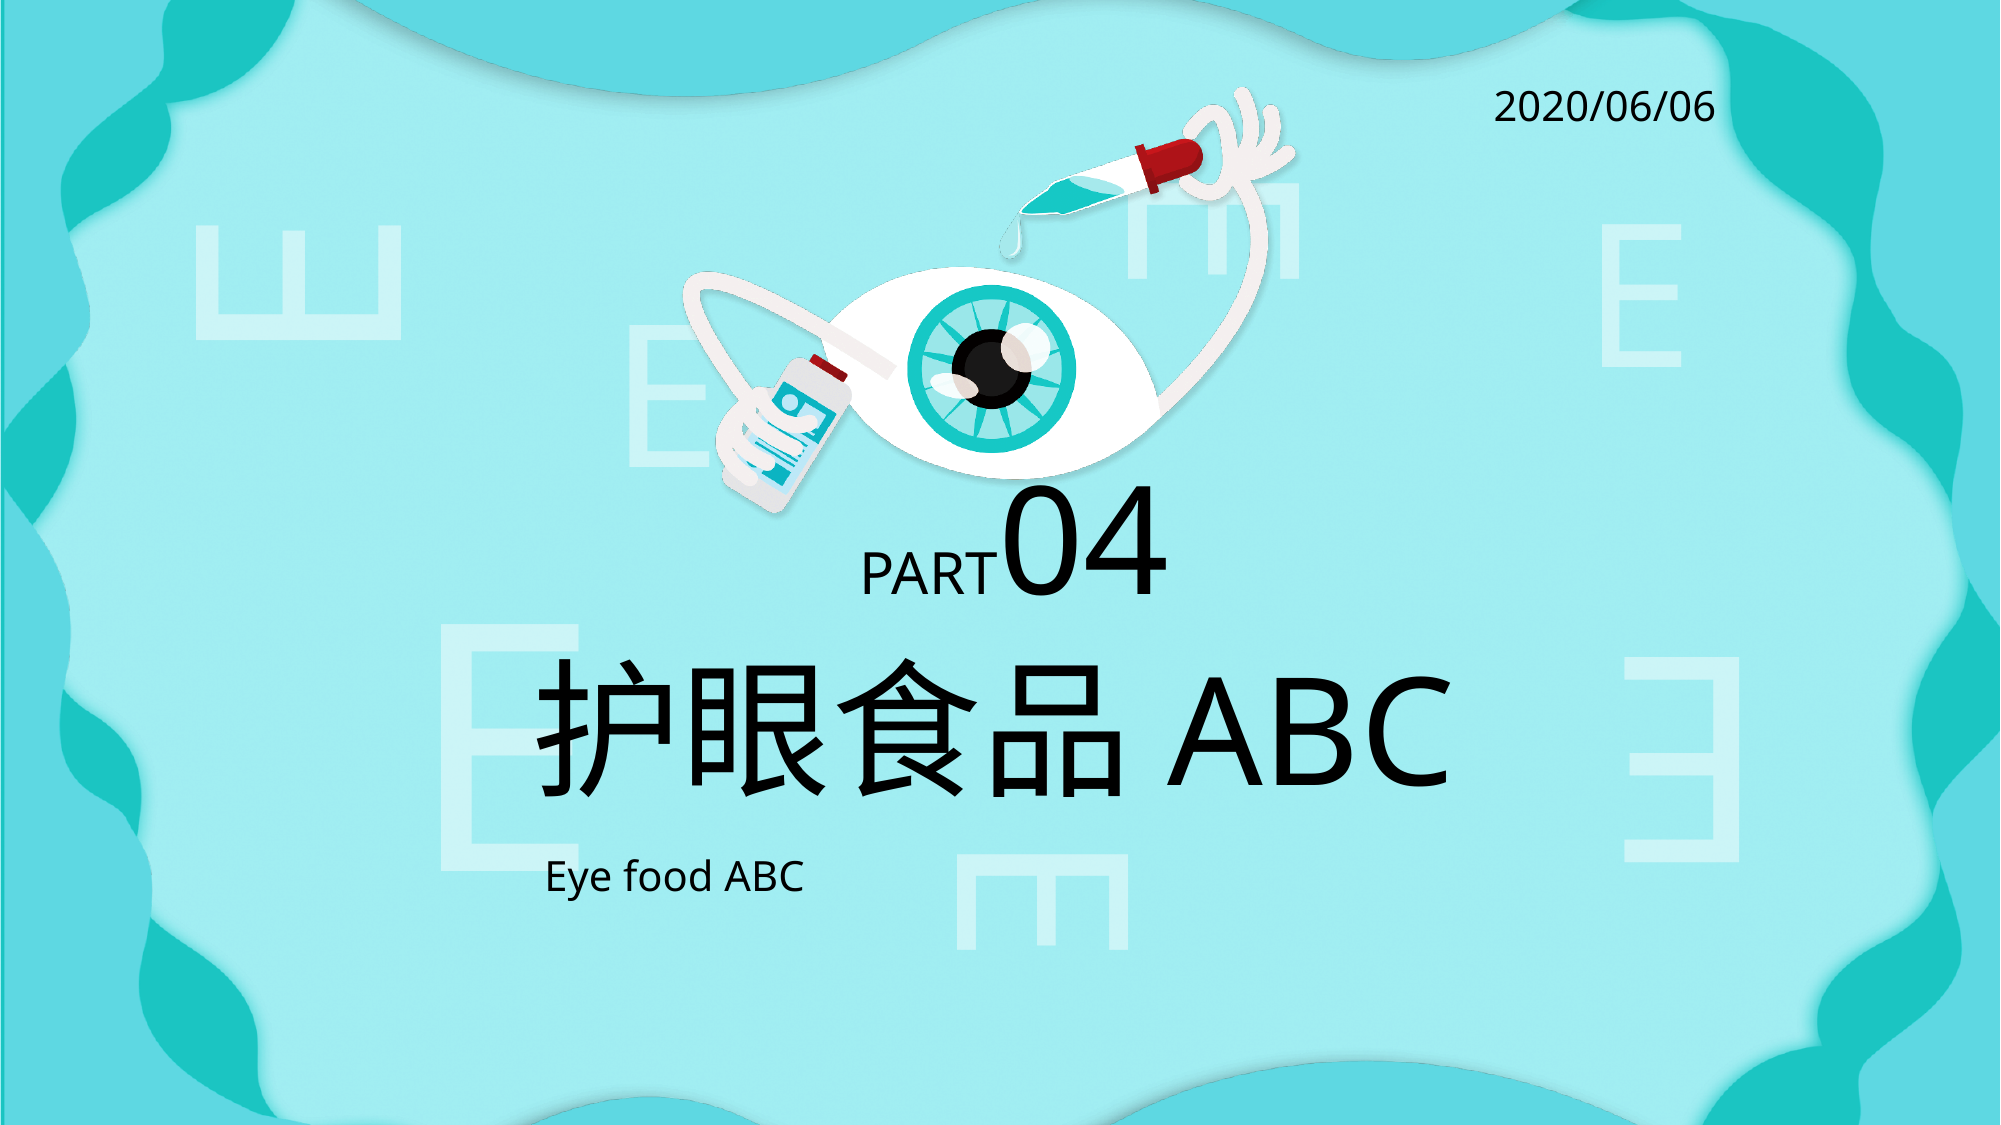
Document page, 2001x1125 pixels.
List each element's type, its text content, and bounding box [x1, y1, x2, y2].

picture [2, 0, 2000, 1125]
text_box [1587, 111, 1840, 1089]
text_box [106, 111, 425, 1089]
text_box 2020/06/06 [1587, 72, 1968, 138]
